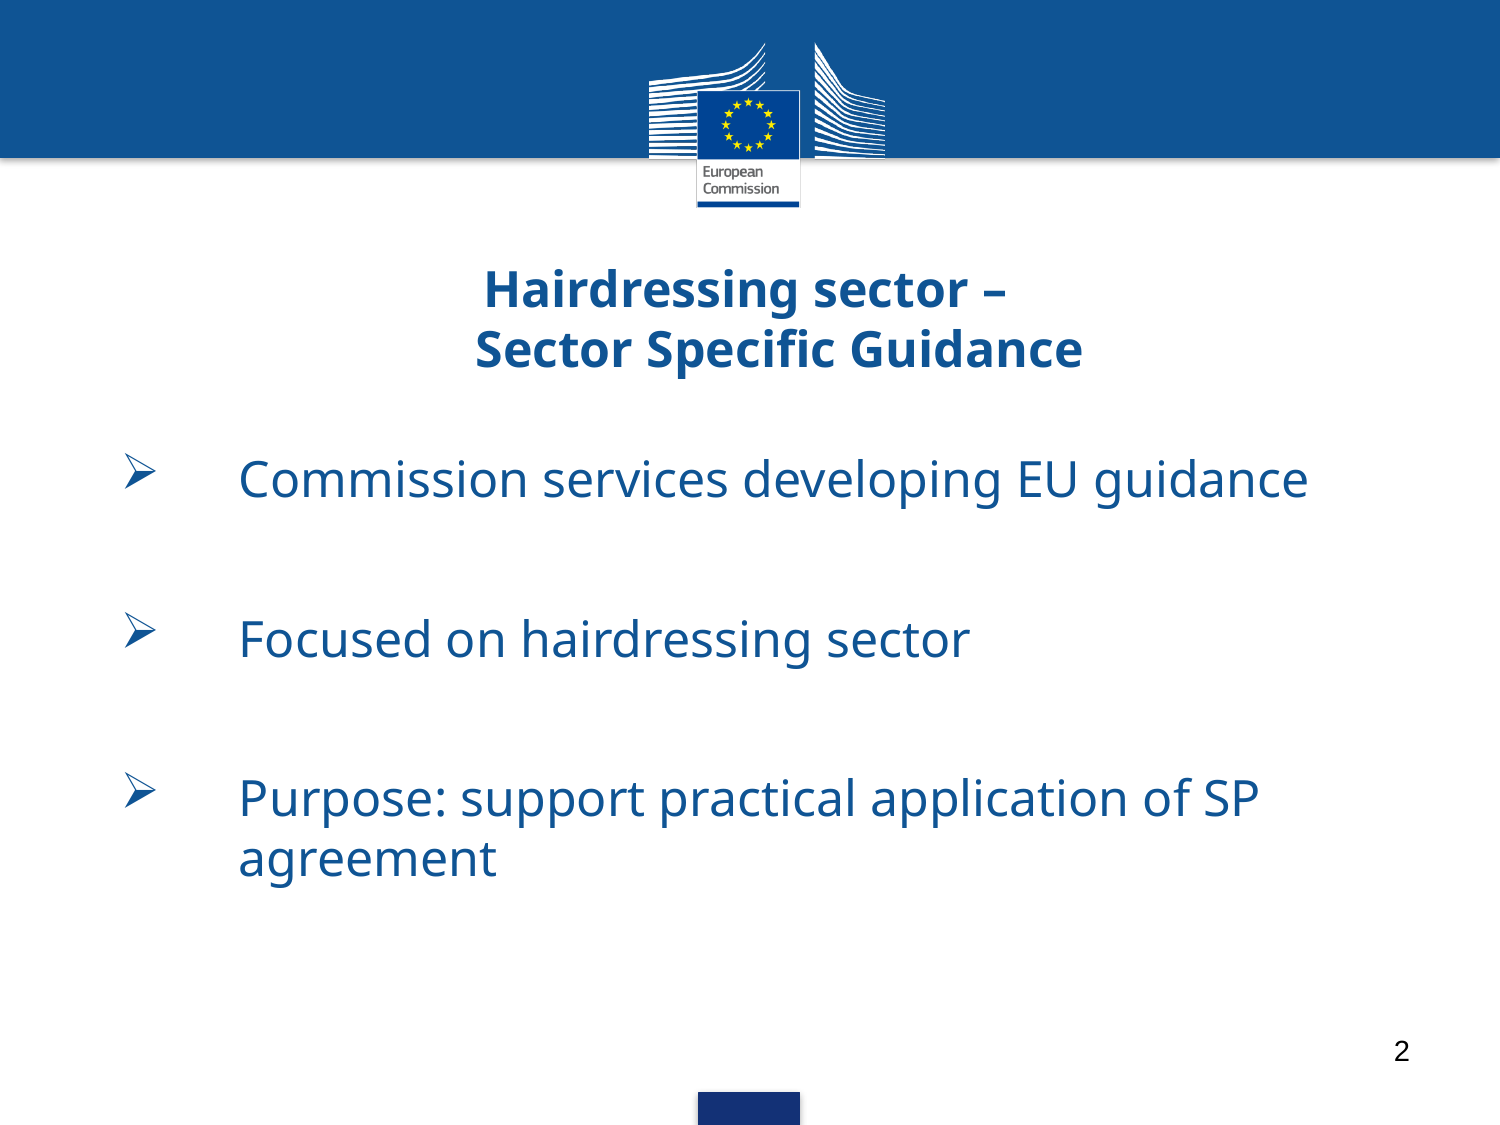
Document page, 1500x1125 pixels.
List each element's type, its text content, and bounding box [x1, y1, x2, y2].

list Hairdressing sector – Sector Specific Guidance Commission services developing EU guidance Focused on hairdressing sector Purpose: support practical application of SP agreement [76, 249, 1427, 1013]
title [64, 219, 1415, 374]
slide_number 2 [1074, 1024, 1425, 1103]
picture [649, 42, 885, 208]
